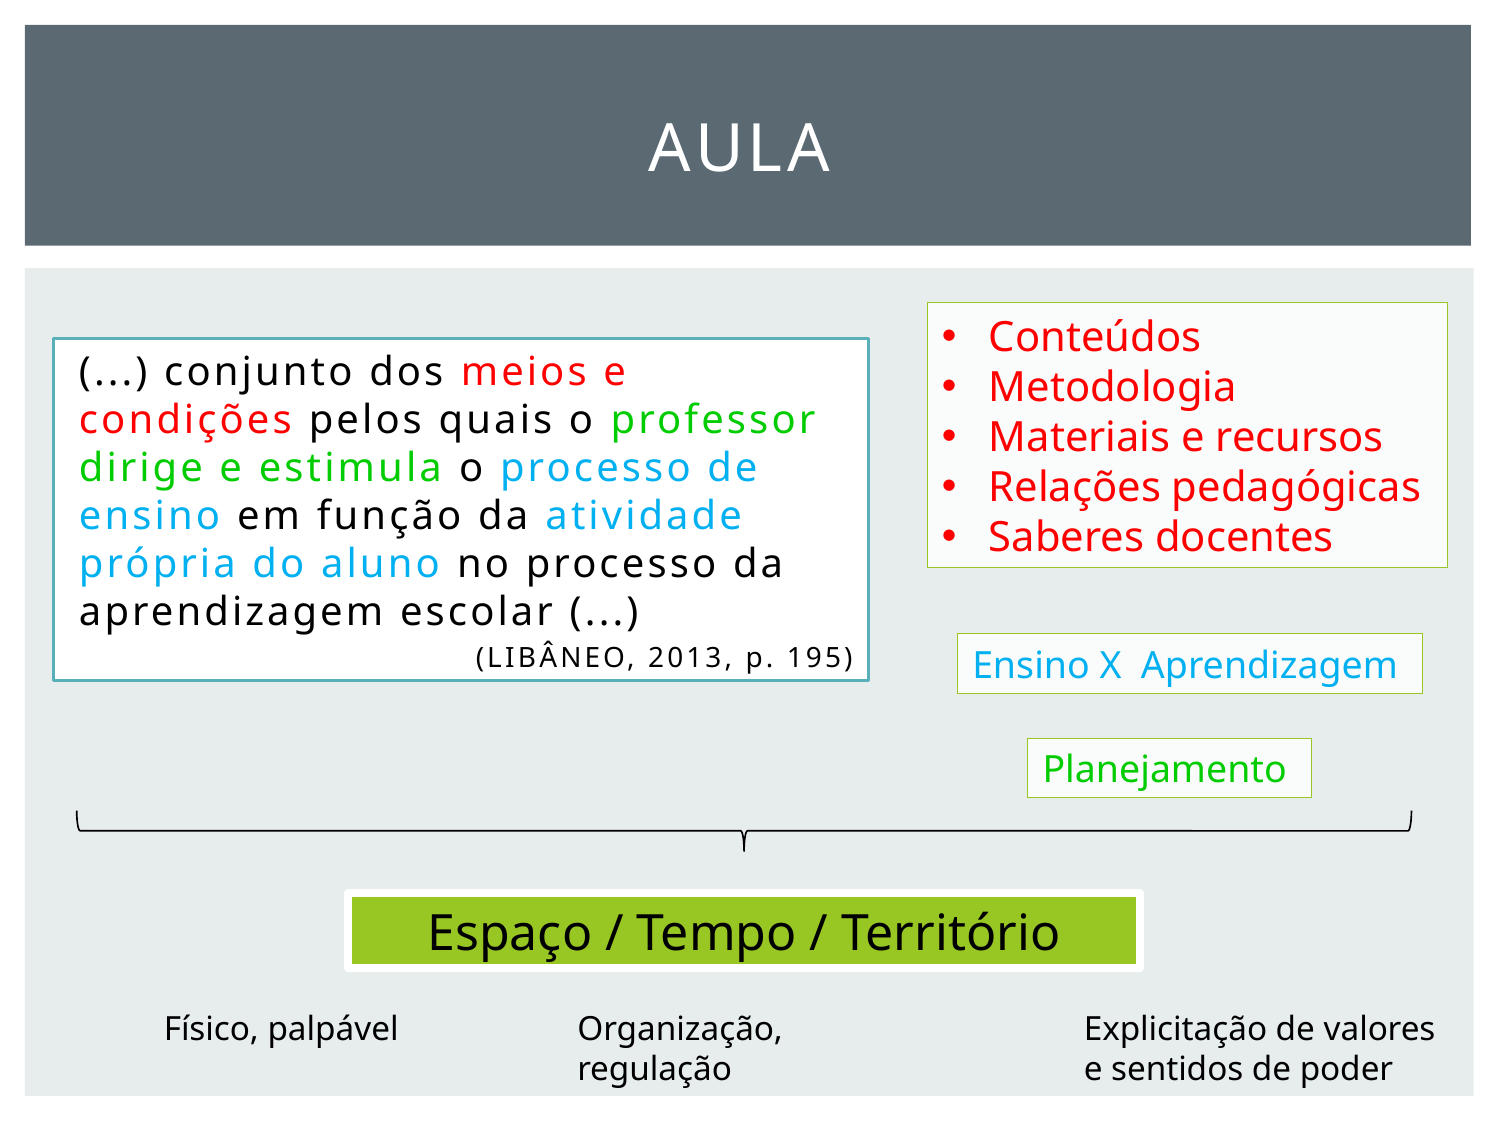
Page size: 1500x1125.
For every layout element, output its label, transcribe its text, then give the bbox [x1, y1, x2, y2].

text_box Ensino X Aprendizagem [957, 633, 1423, 694]
text_box Espaço / Tempo / Território [344, 889, 1144, 972]
text_box Explicitação de valores e sentidos de poder [1068, 999, 1458, 1095]
text_box Organização, regulação [562, 999, 951, 1095]
text_box Planejamento [1027, 738, 1312, 798]
text_box [75, 810, 1413, 852]
list (...) conjunto dos meios e condições pelos quais o professor dirige e estimula o processo de ensino em função da atividade própria do aluno no processo da aprendizagem escolar (...) (LIBÂNEO, 2013, p. 195) [52, 337, 870, 682]
text_box Conteúdos Metodologia Materiais e recursos Relações pedagógicas Saberes docentes [927, 302, 1448, 568]
title Aula [62, 58, 1438, 232]
text_box Físico, palpável [148, 999, 538, 1055]
